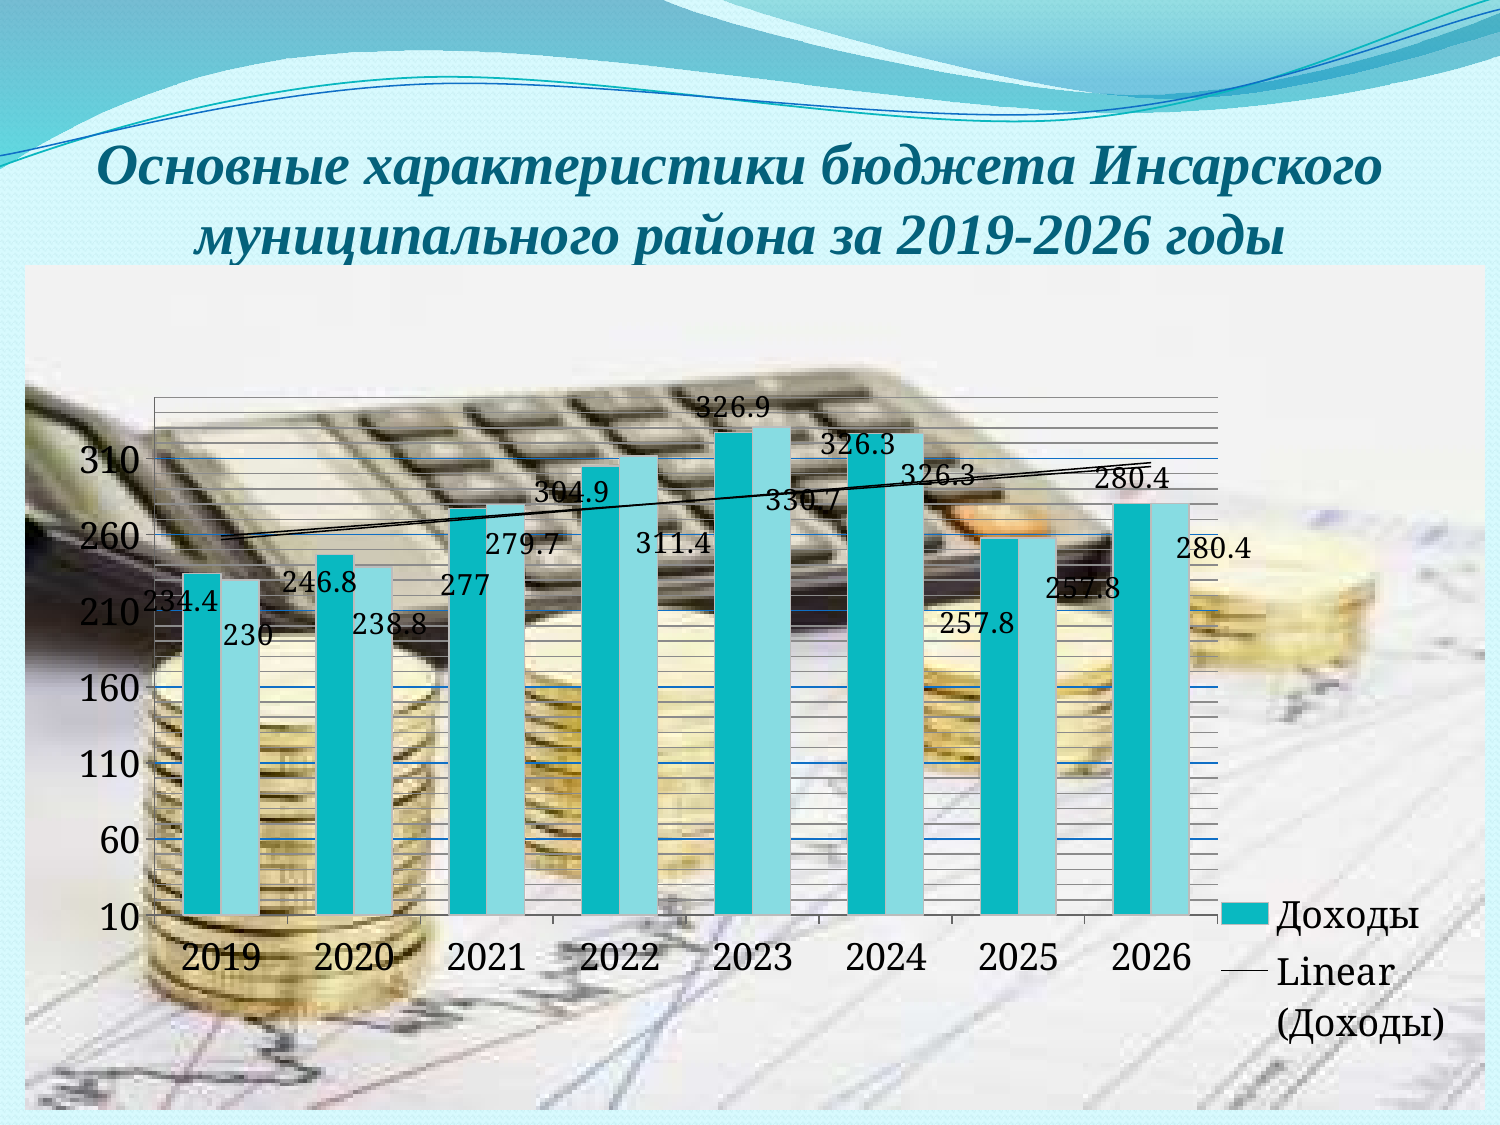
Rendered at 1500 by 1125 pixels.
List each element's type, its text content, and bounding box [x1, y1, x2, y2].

chart [52, 373, 1483, 1055]
picture [25, 265, 1485, 1110]
title Основные характеристики бюджета Инсарского муниципального района за 2019-2026 годы [25, 101, 1456, 265]
